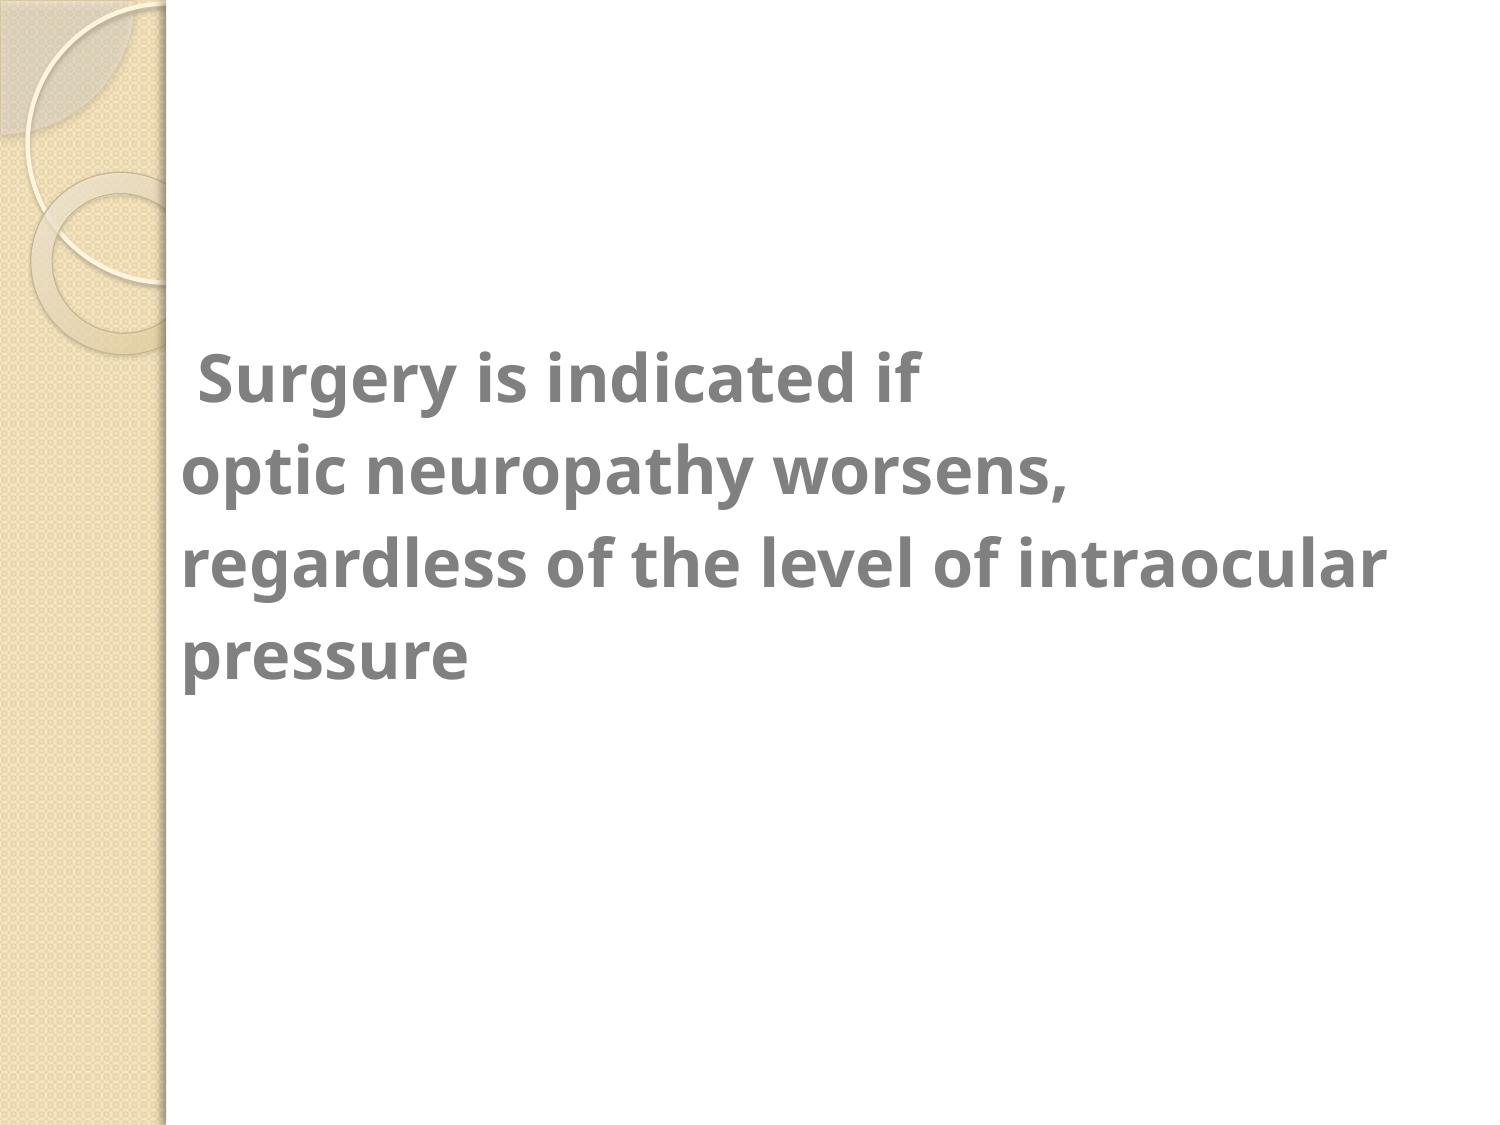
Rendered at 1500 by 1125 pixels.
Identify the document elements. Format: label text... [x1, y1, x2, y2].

list Surgery is indicated if optic neuropathy worsens, regardless of the level of intraocular pressure [152, 328, 1500, 1025]
